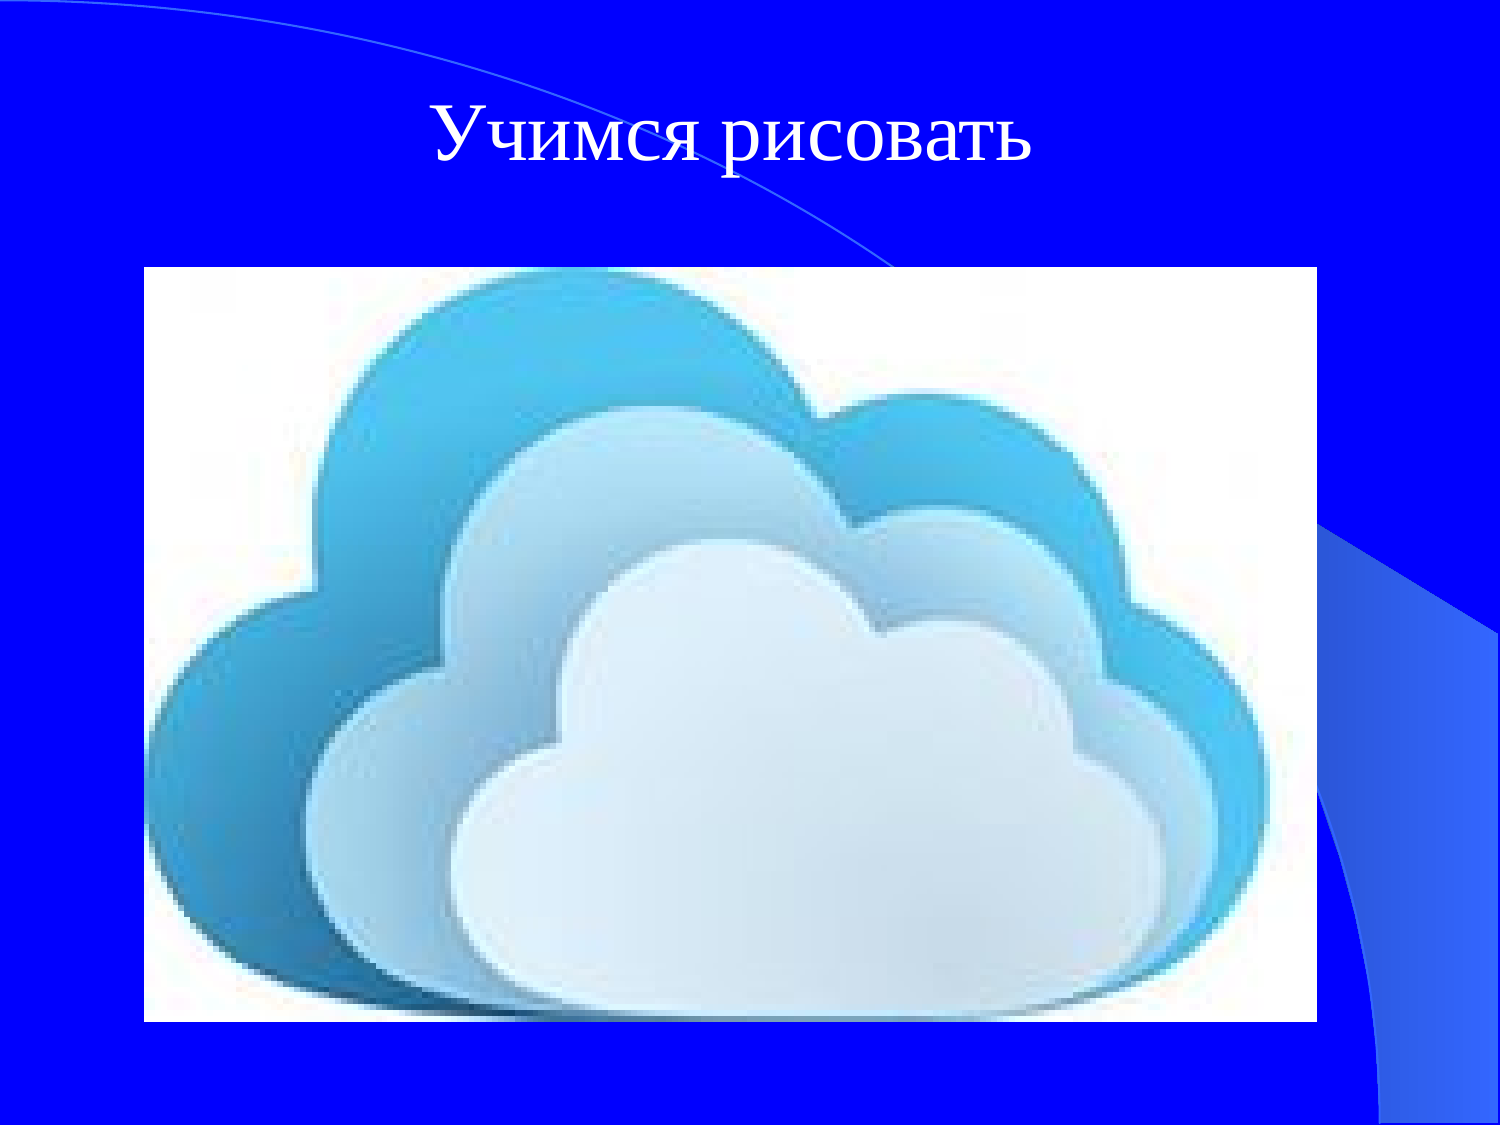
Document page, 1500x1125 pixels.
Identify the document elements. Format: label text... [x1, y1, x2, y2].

text_box Учимся рисовать [412, 69, 1049, 185]
picture [143, 266, 1318, 1023]
